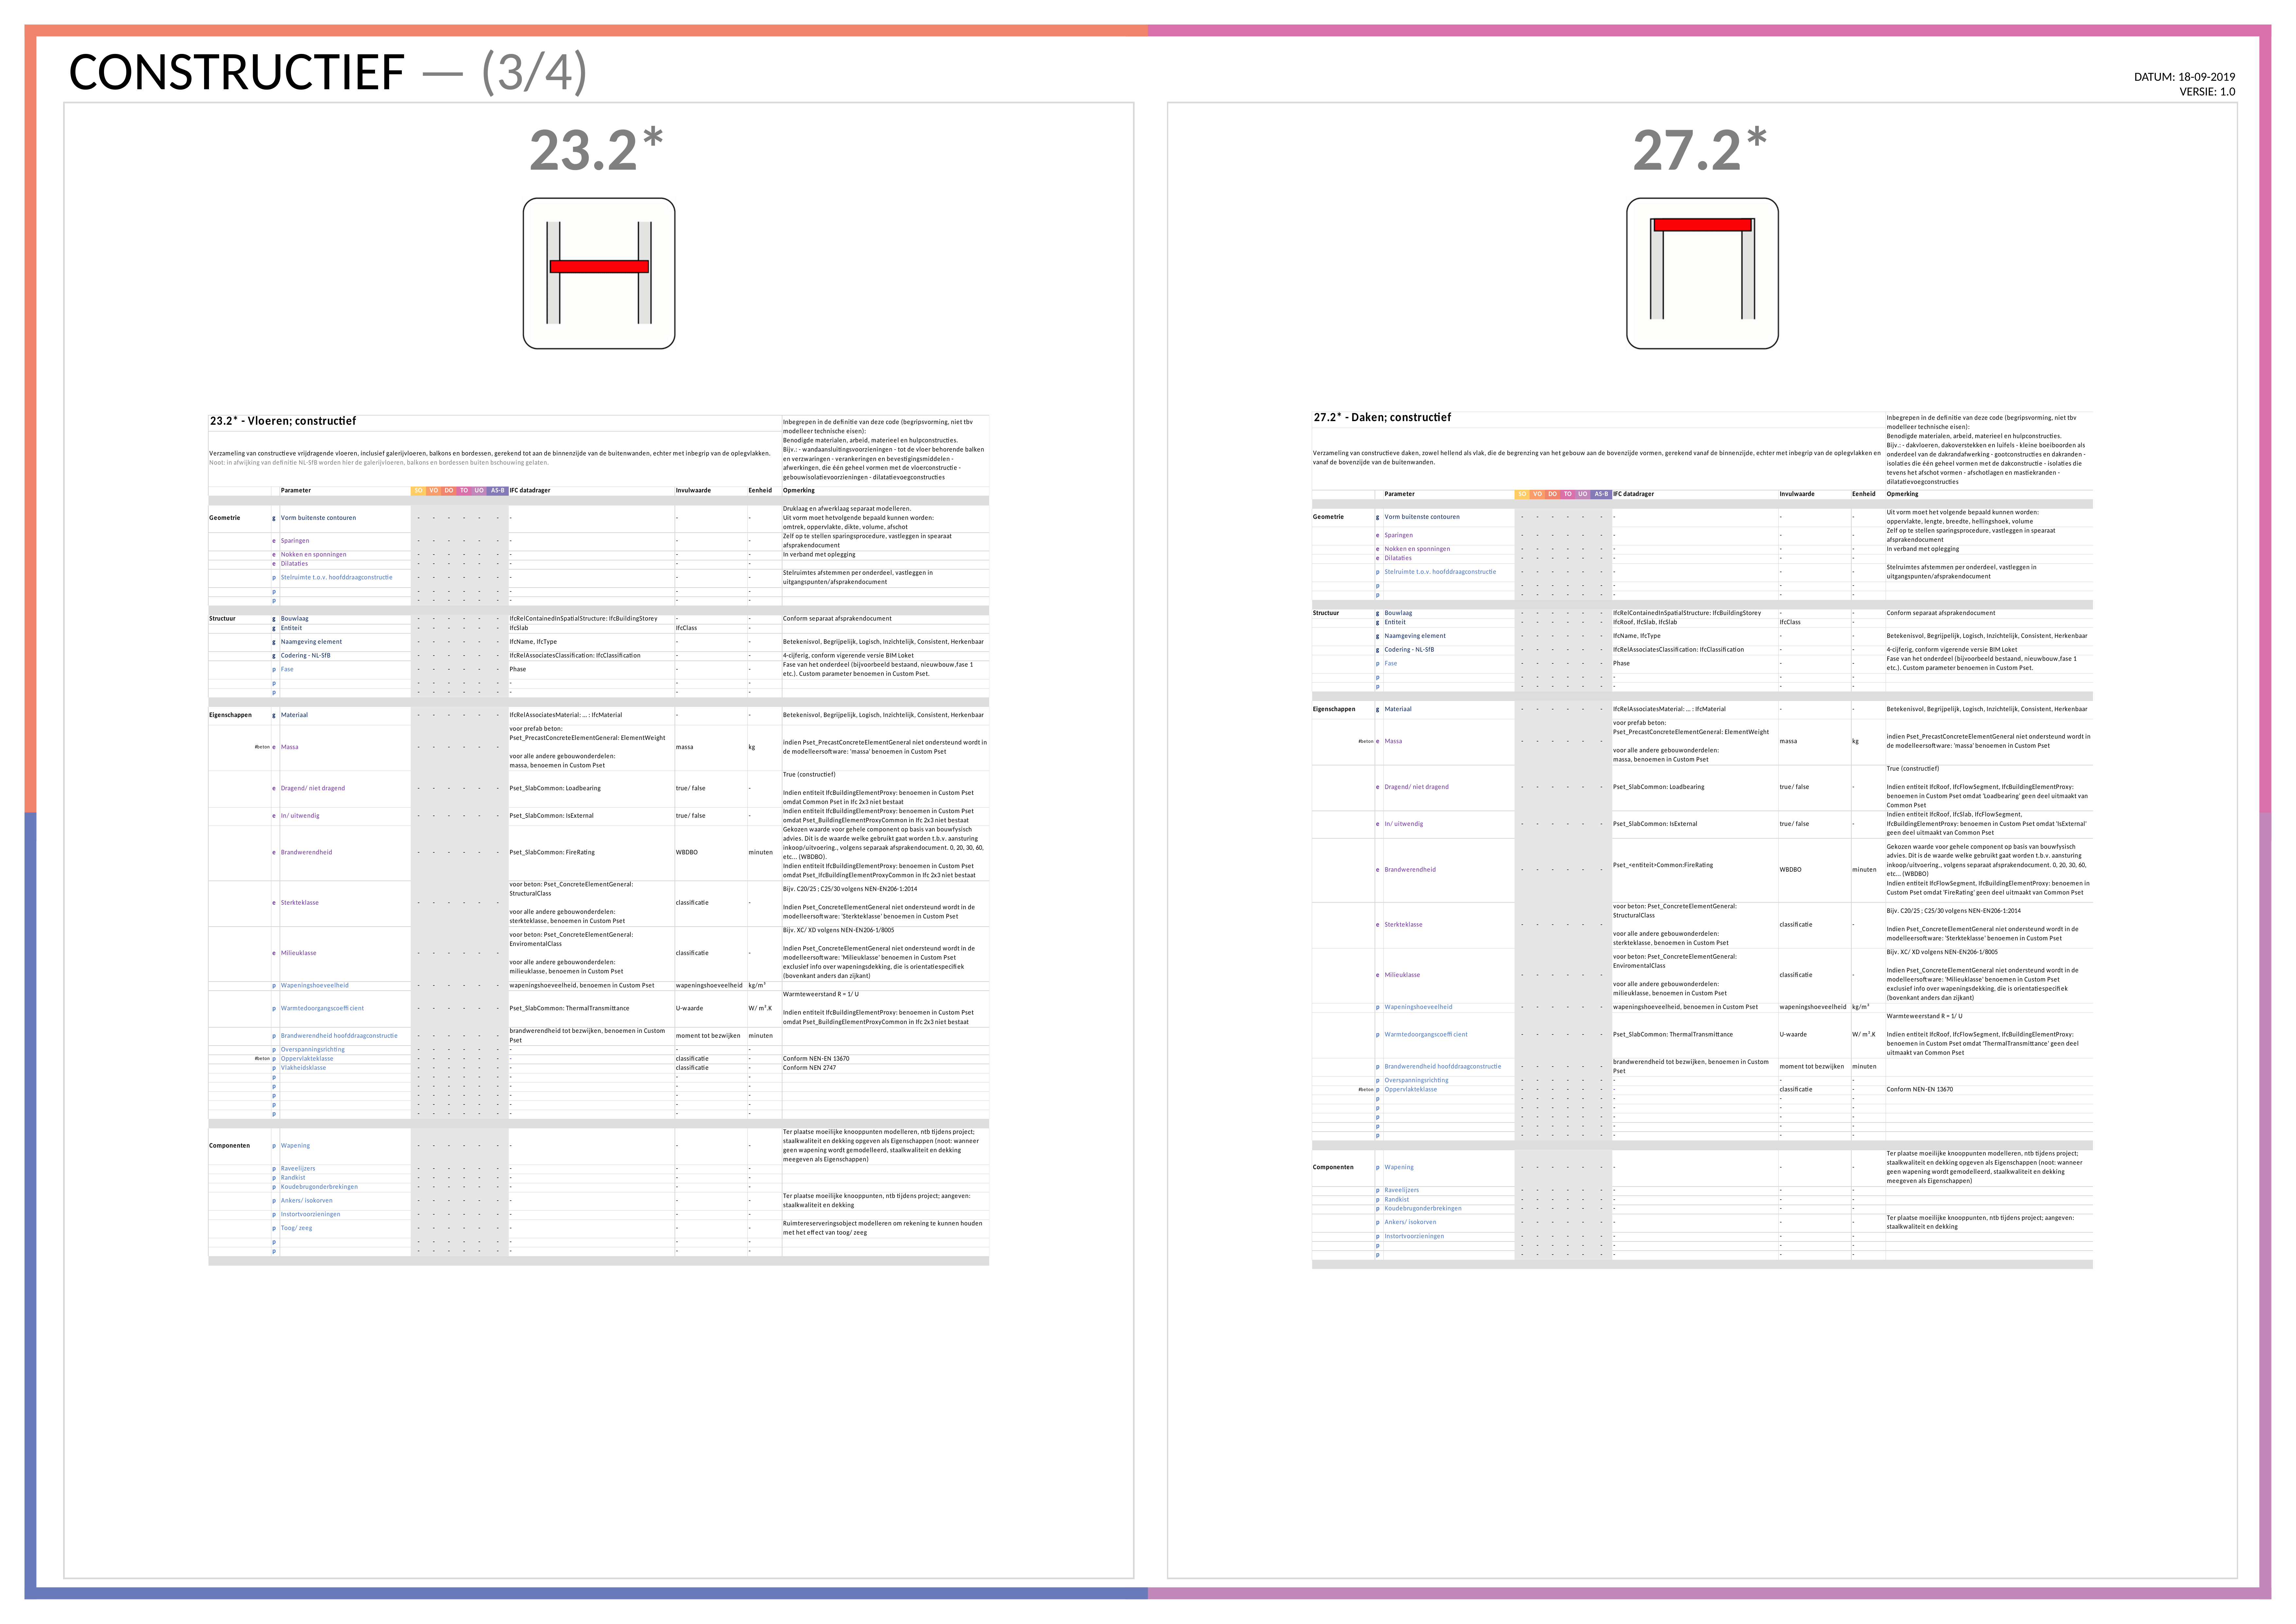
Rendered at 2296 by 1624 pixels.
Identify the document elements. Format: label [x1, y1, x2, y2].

text_box [1311, 411, 2094, 1270]
text_box [208, 415, 990, 1266]
text_box [1625, 107, 1780, 350]
text_box [24, 24, 2271, 1599]
text_box [522, 107, 676, 350]
